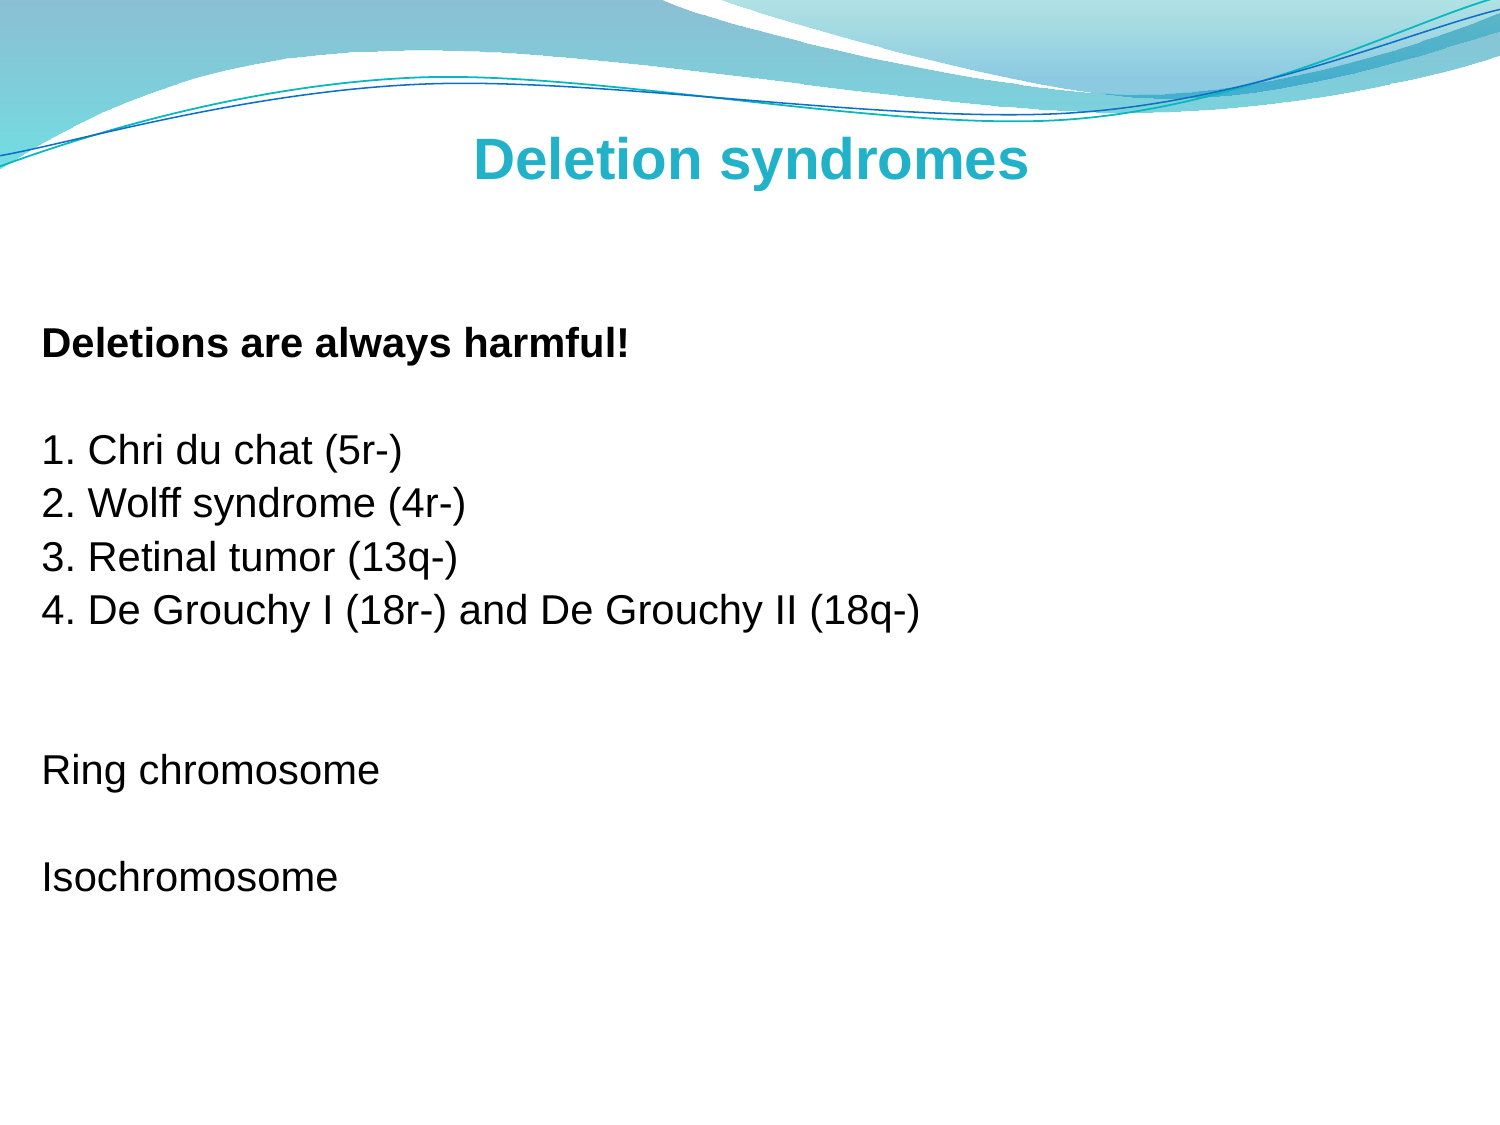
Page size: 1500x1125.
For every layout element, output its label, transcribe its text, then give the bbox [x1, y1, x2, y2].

title Deletion syndromes [76, 66, 1427, 254]
subtitle Deletions are always harmful! 1. Chri du chat (5r-) 2. Wolff syndrome (4r-) 3. Retinal tumor (13q-) 4. De Grouchy I (18r-) and De Grouchy II (18q-) Ring chromosome Isochromosome [41, 314, 1392, 1106]
